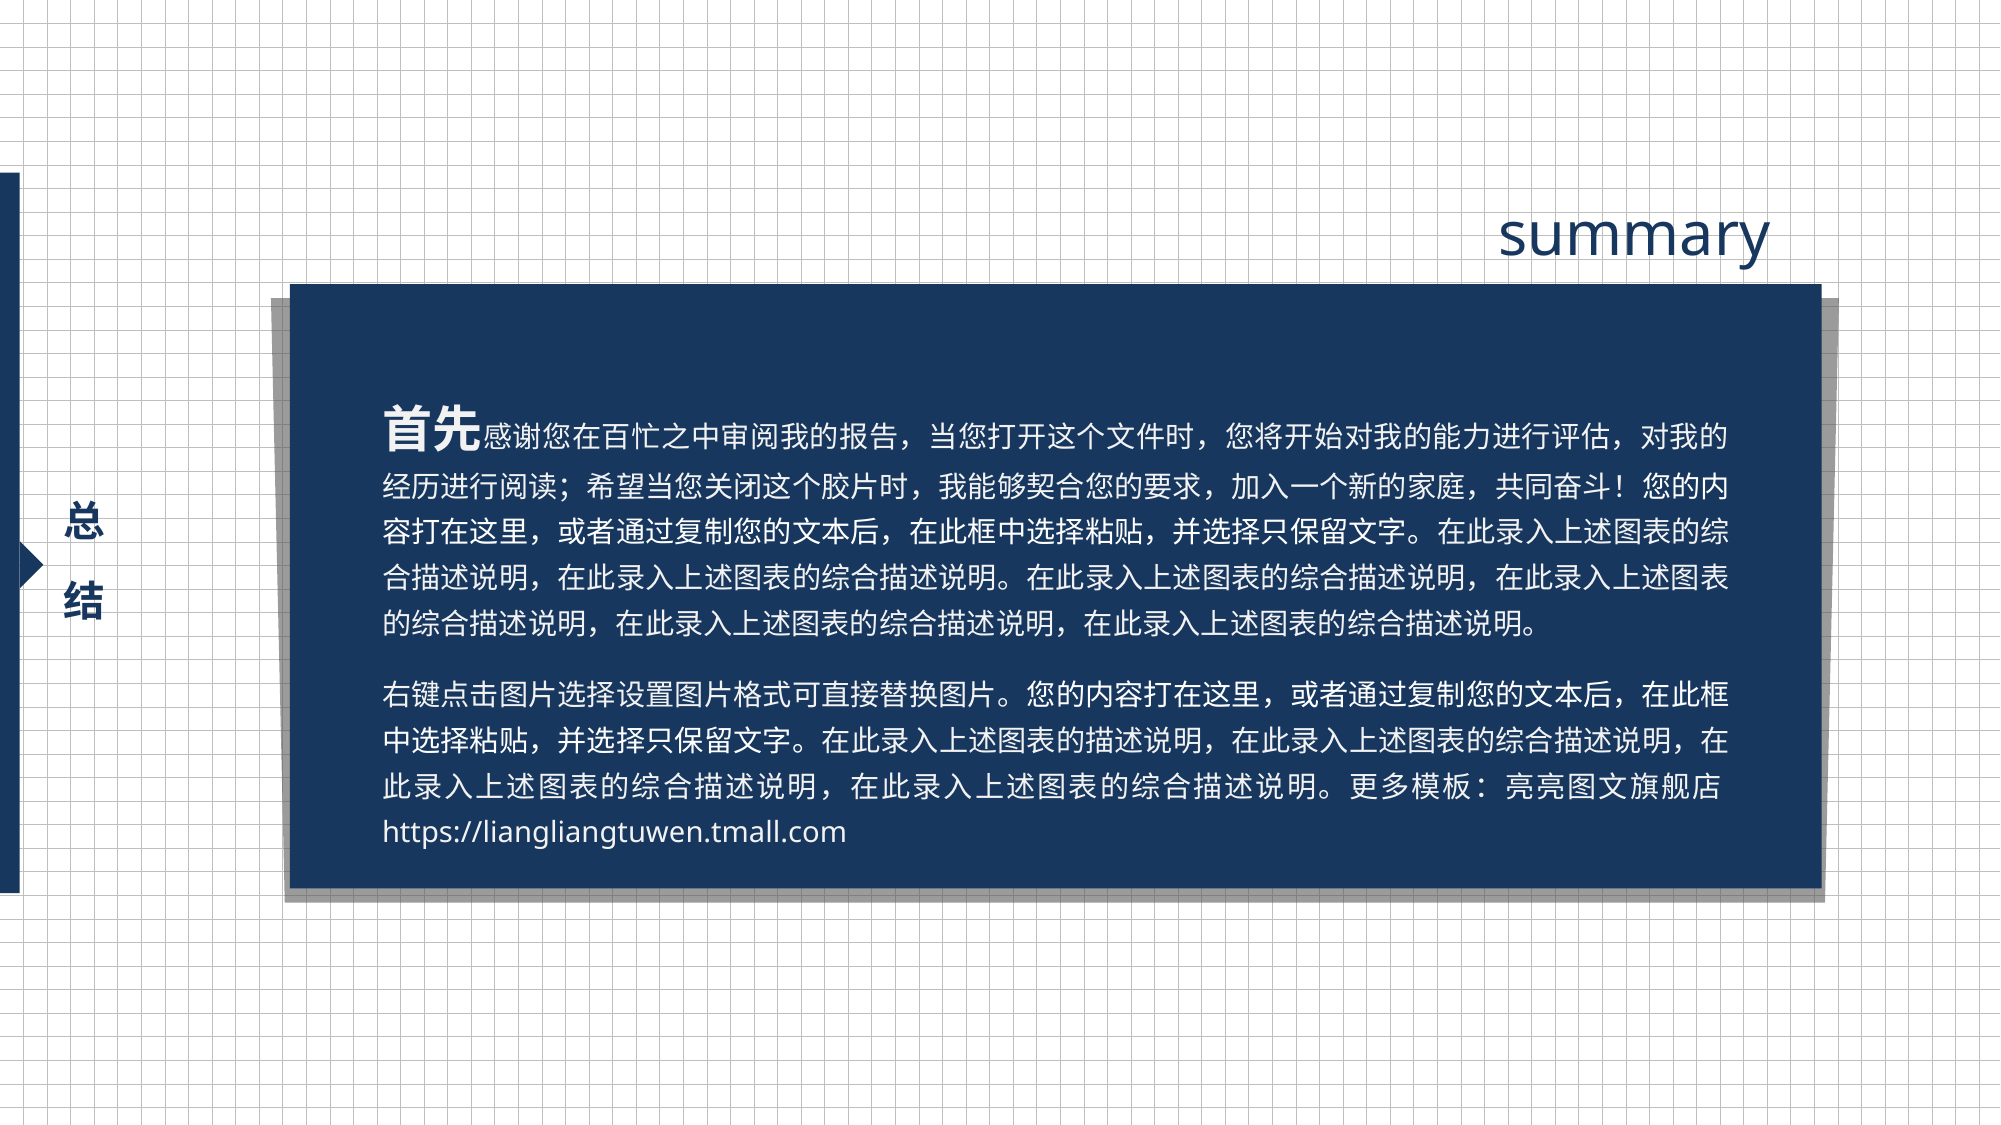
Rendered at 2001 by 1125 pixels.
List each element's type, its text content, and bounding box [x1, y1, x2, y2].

text_box [268, 296, 362, 905]
text_box summary [1478, 184, 1791, 278]
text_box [0, 172, 44, 894]
text_box [1751, 296, 1841, 905]
text_box 总 结 [48, 497, 127, 712]
text_box [288, 282, 1824, 891]
text_box 首先感谢您在百忙之中审阅我的报告，当您打开这个文件时，您将开始对我的能力进行评估，对我的经历进行阅读；希望当您关闭这个胶片时，我能够契合您的要求，加入一个新的家庭，共同奋斗！您的内容打在这里，或者通过复制您的文本后，在此框中选择粘贴，并选择只保留文字。在此录入上述图表的综合描述说明，在此录入上述图表的综合描述说明。在此录入上述图表的综合描述说明，在此录入上述图表的综合描述说明，在此录入上述图表的综合描述说明，在此录入上述图表的综合描述说明。 右键点击图片选择设置图片格式可直接替换图片。您的内容打在这里，或者通过复制您的文本后，在此框中选择粘贴，并选择只保留文字。在此录入上述图表的描述说明，在此录入上述图表的综合描述说明，在此录入上述图表的综合描述说明，在此录入上述图表的综合描述说明。更多模板：亮亮图文旗舰店https://liangliangtuwen.tmall.com [362, 401, 1751, 930]
